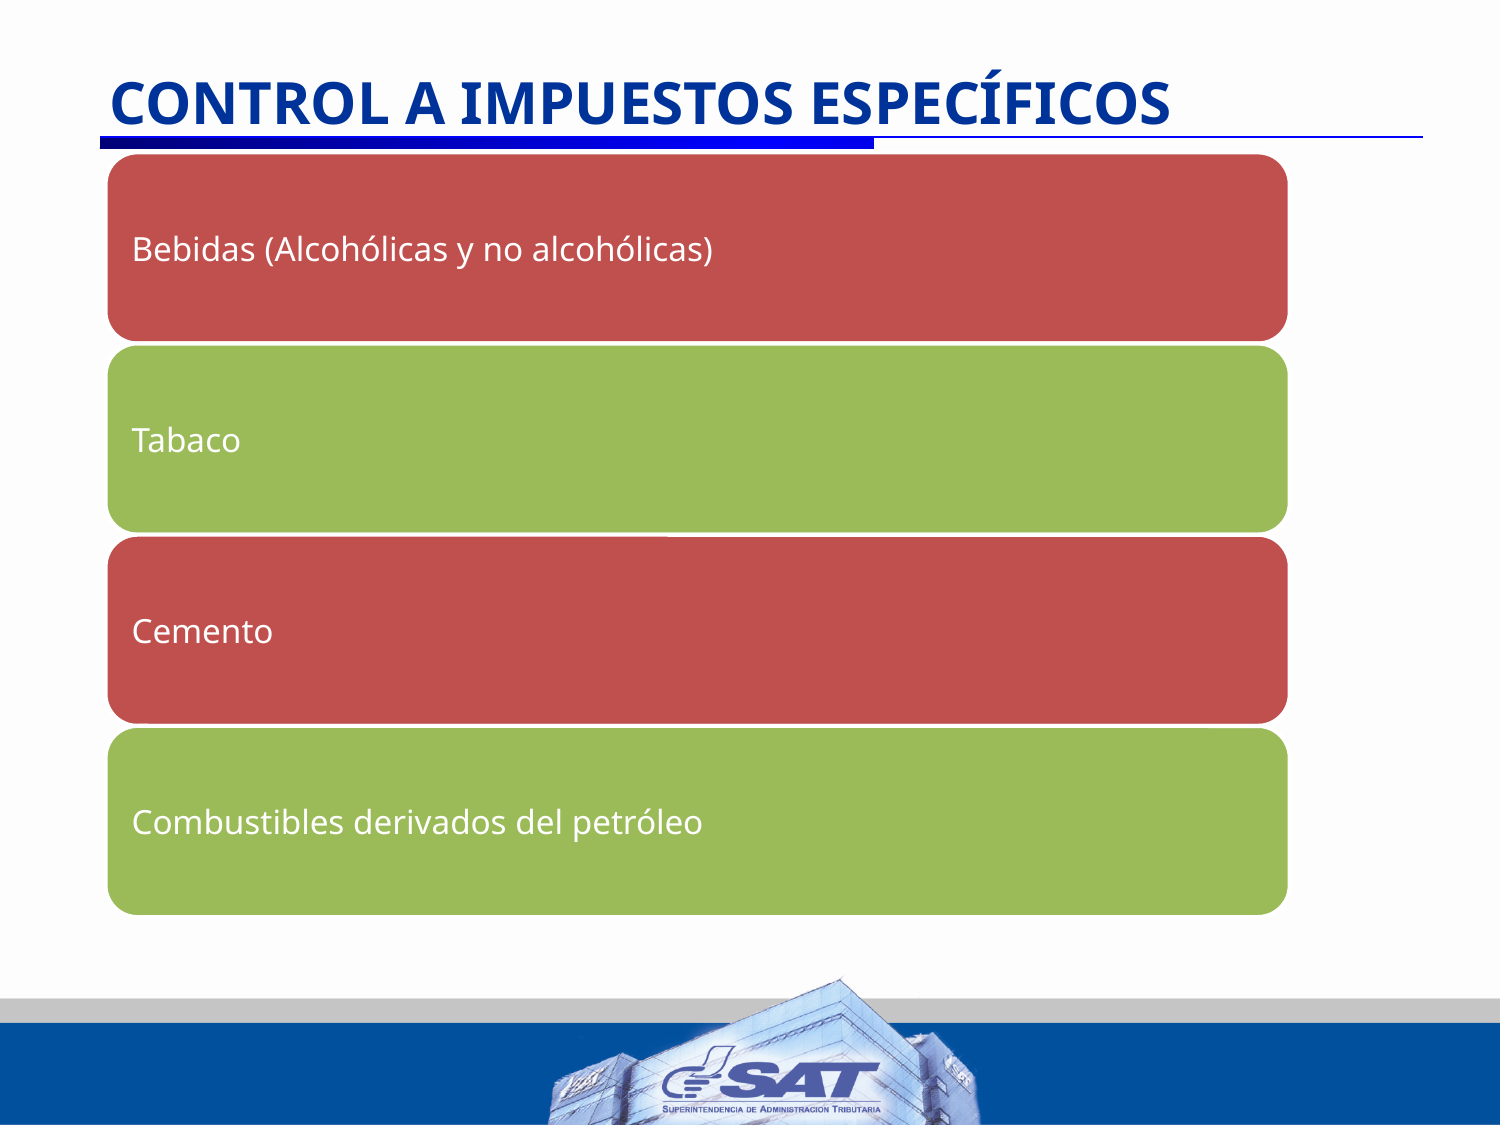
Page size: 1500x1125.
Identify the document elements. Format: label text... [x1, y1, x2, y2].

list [105, 152, 1291, 918]
title CONTROL A IMPUESTOS ESPECÍFICOS [93, 30, 1436, 144]
picture [0, 0, 1500, 1125]
